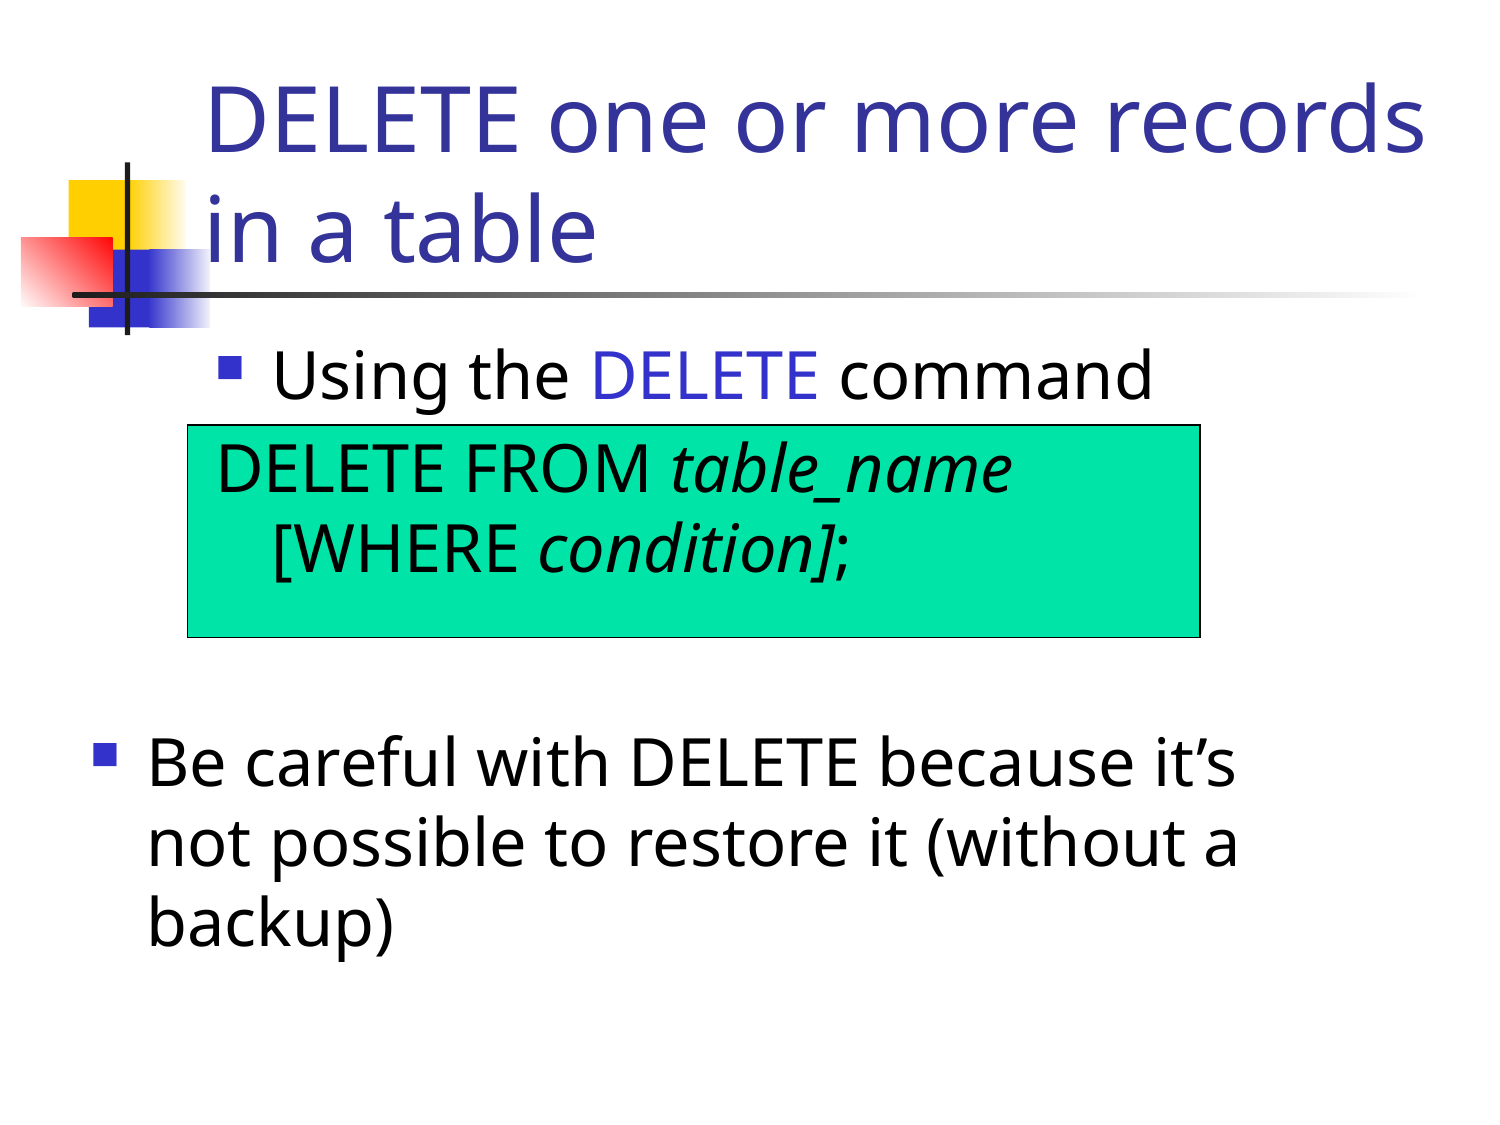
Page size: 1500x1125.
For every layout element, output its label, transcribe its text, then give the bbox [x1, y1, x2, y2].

text_box Be careful with DELETE because it’s not possible to restore it (without a backup) [74, 712, 1350, 907]
list Using the DELETE command DELETE FROM table_name [WHERE condition]; [200, 324, 1475, 1000]
title DELETE one or more records in a table [188, 101, 1468, 289]
text_box [187, 424, 200, 638]
